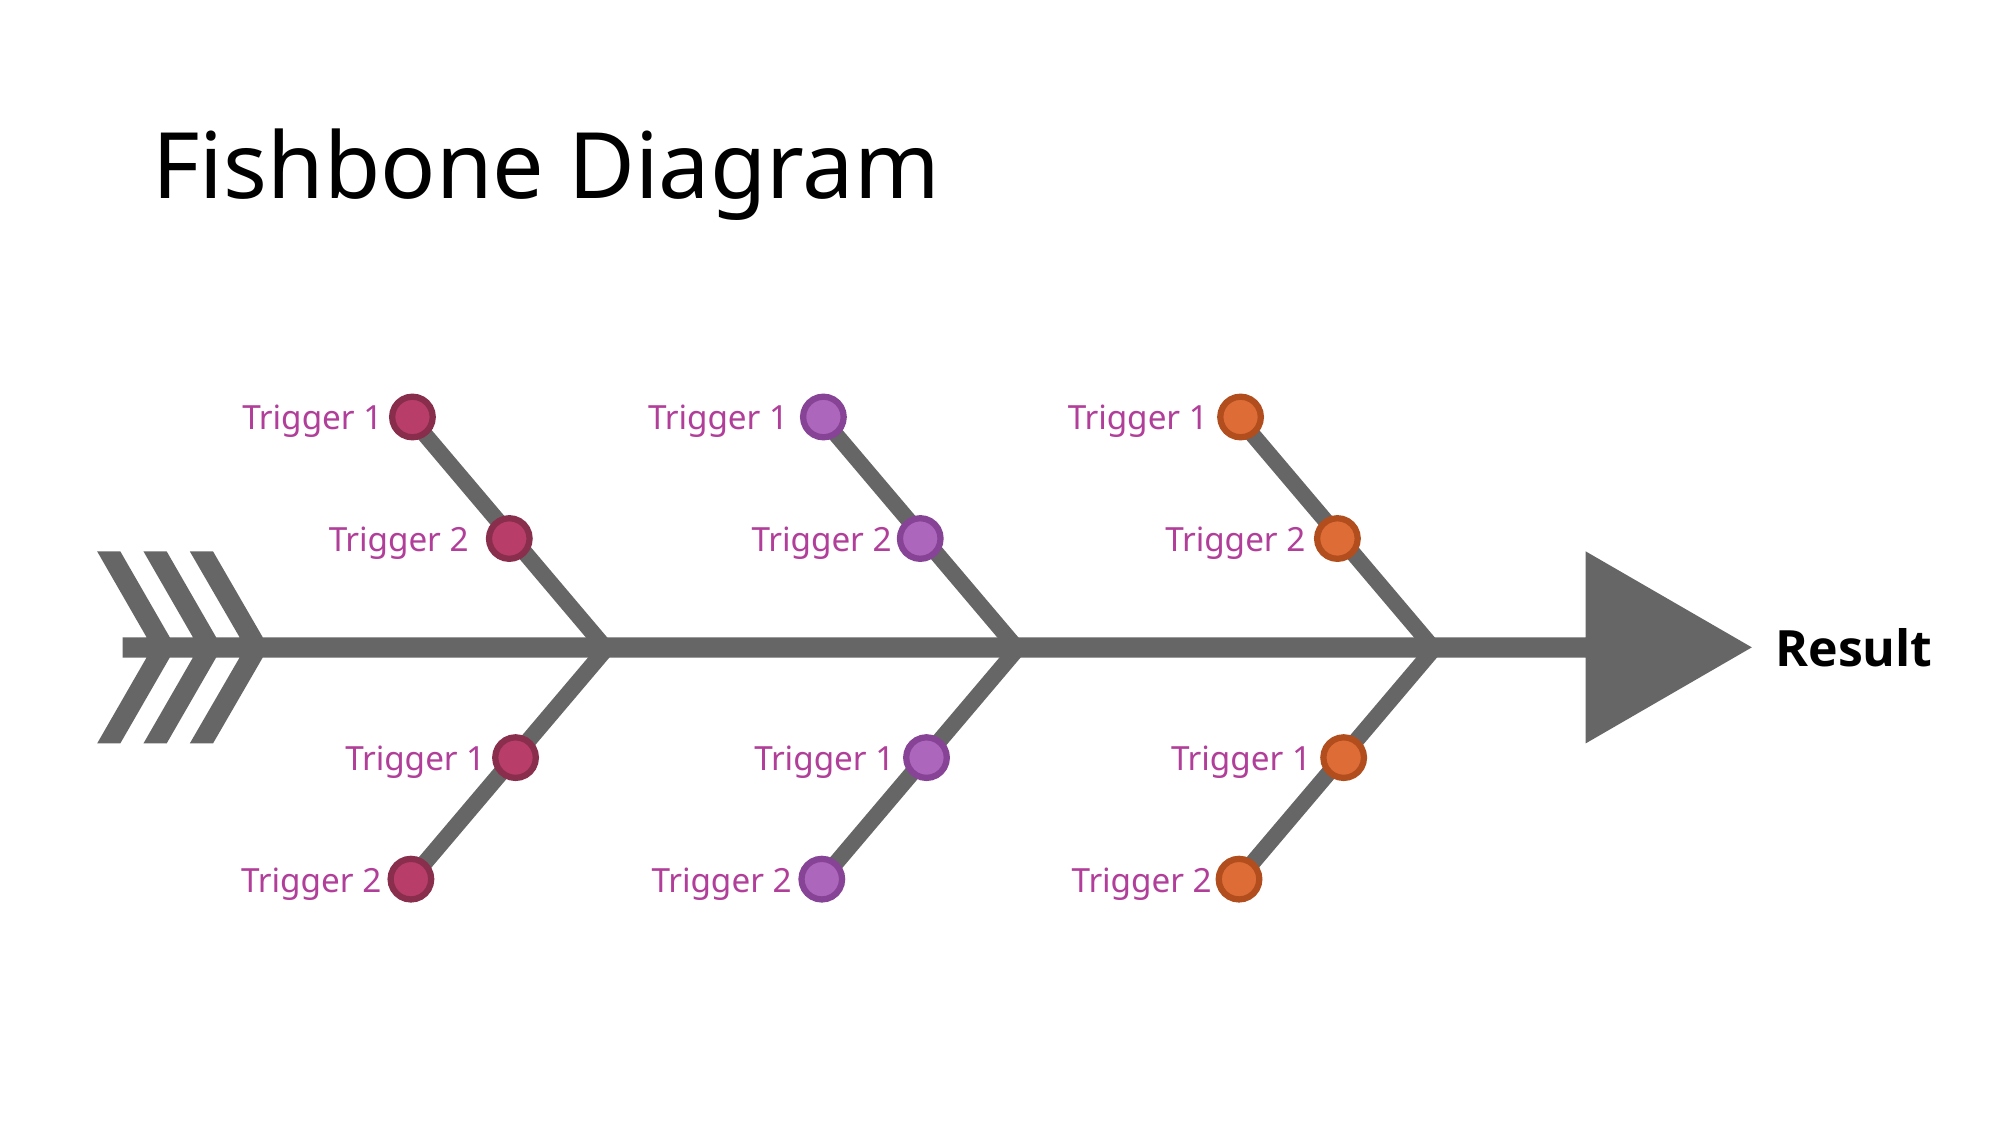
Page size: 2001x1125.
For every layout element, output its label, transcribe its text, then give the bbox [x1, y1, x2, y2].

text_box Trigger 2 [636, 851, 807, 907]
text_box [418, 774, 508, 869]
text_box [487, 517, 531, 560]
text_box [1436, 551, 1752, 744]
text_box Trigger 1 [330, 729, 501, 785]
text_box [828, 429, 917, 521]
text_box Trigger 2 [736, 510, 907, 566]
text_box [1316, 517, 1359, 560]
text_box Trigger 1 [1053, 389, 1223, 444]
text_box [97, 551, 594, 744]
text_box [905, 736, 948, 779]
text_box [608, 637, 1006, 658]
text_box [1219, 395, 1262, 439]
text_box [518, 546, 617, 746]
text_box [802, 395, 845, 439]
text_box Trigger 2 [1150, 510, 1321, 566]
text_box [1244, 429, 1333, 523]
text_box Trigger 2 [313, 510, 484, 566]
text_box [829, 773, 919, 870]
text_box [1217, 857, 1261, 901]
text_box [800, 857, 844, 901]
text_box Trigger 1 [633, 389, 803, 444]
text_box Trigger 1 [1156, 729, 1327, 785]
title Fishbone Diagram [137, 59, 1863, 278]
text_box [391, 395, 434, 439]
text_box [1246, 772, 1335, 869]
text_box [930, 546, 1029, 746]
text_box [1346, 546, 1445, 746]
text_box Trigger 1 [739, 729, 910, 785]
text_box [1322, 736, 1366, 779]
text_box Trigger 1 [227, 389, 398, 444]
text_box Result [1760, 609, 1948, 685]
text_box [494, 736, 537, 779]
text_box [389, 857, 433, 901]
text_box [898, 517, 942, 560]
text_box Trigger 2 [1056, 851, 1227, 907]
text_box Trigger 2 [226, 851, 397, 907]
text_box [417, 429, 506, 526]
text_box [1019, 637, 1422, 658]
